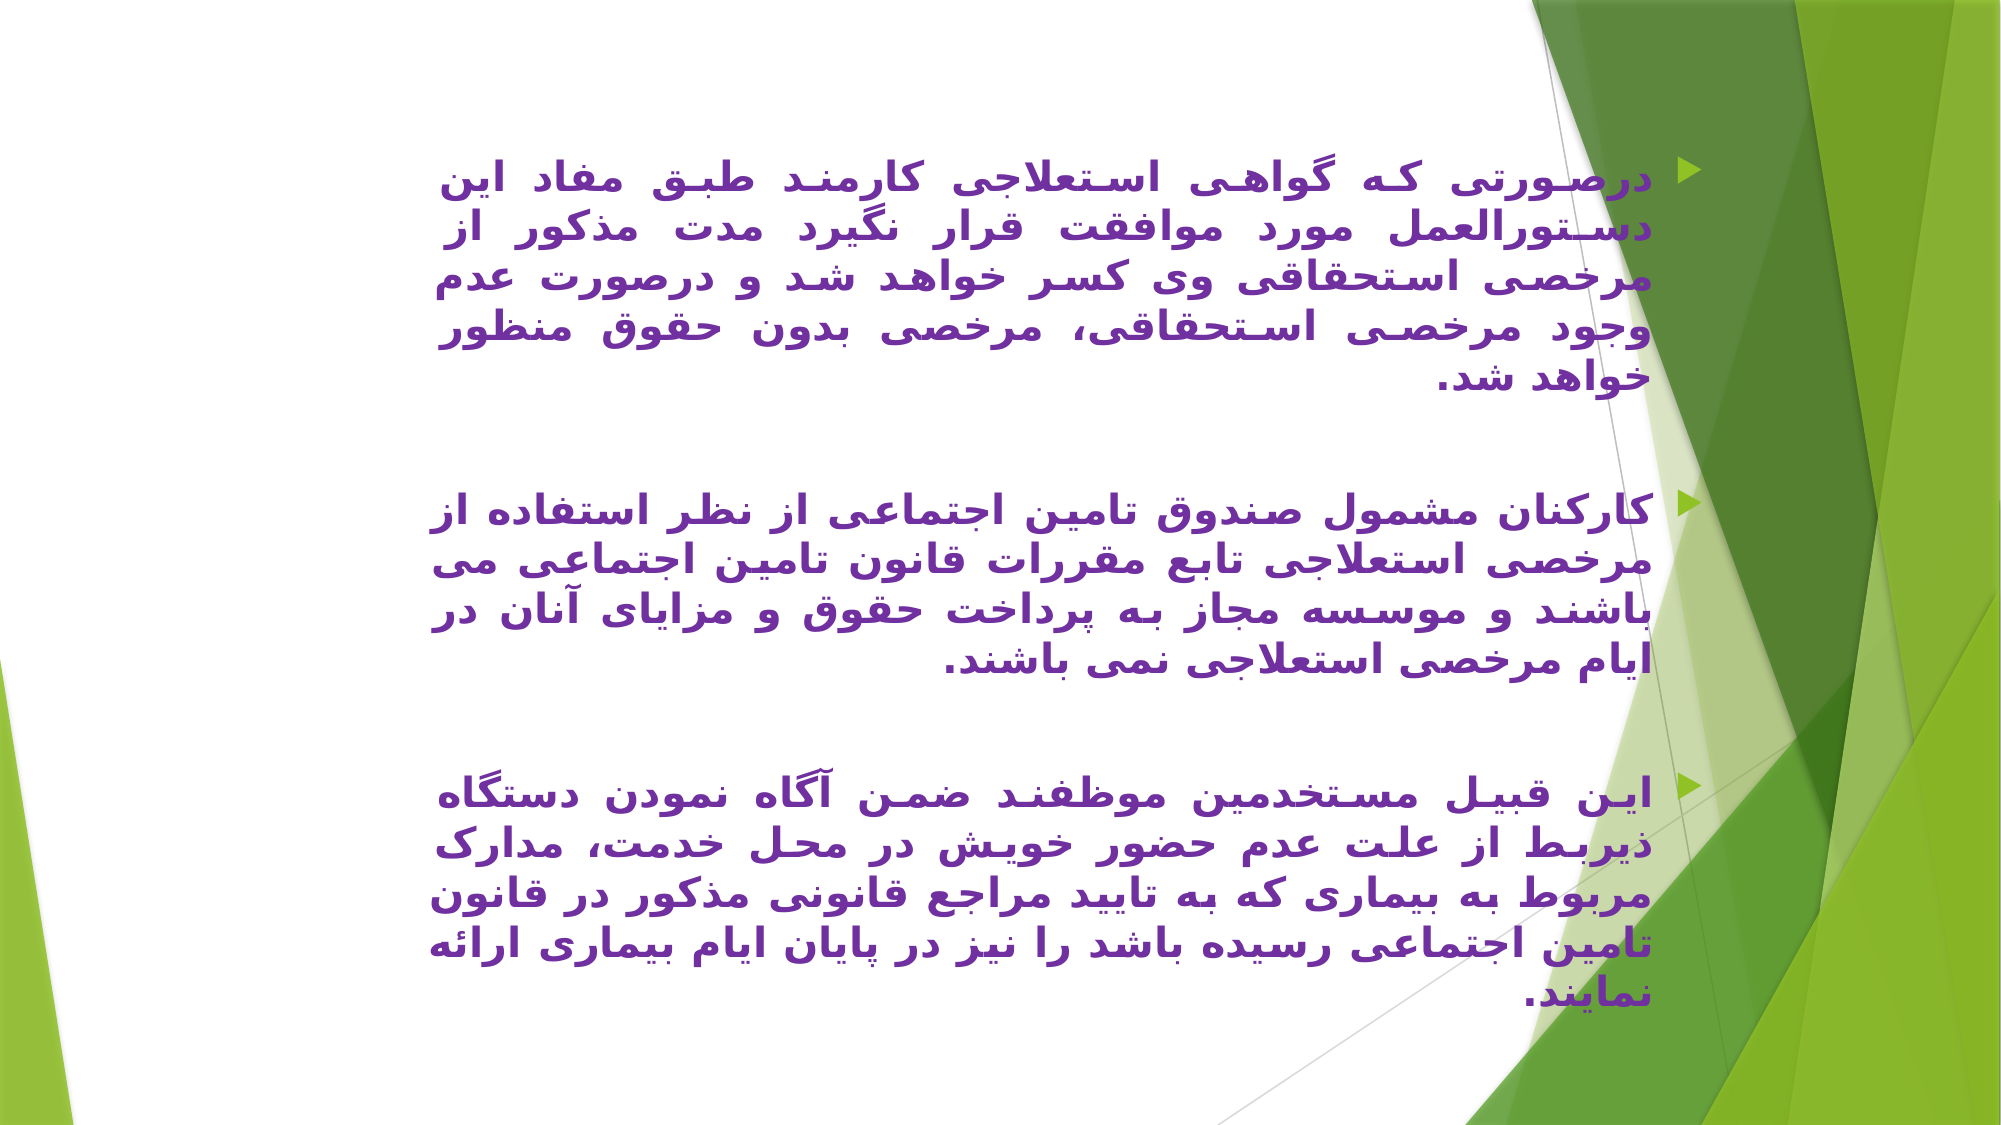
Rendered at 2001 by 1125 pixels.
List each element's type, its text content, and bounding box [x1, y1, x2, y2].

list درصورتی که گواهی استعلاجی کارمند طبق مفاد این دستورالعمل مورد موافقت قرار نگیرد مدت مذکور از مرخصی استحقاقی وی کسر خواهد شد و درصورت عدم وجود مرخصی استحقاقی، مرخصی بدون حقوق منظور خواهد شد. کارکنان مشمول صندوق تامین اجتماعی از نظر استفاده از مرخصی استعلاجی تابع مقررات قانون تامین اجتماعی می باشند و موسسه مجاز به پرداخت حقوق و مزایای آنان در ایام مرخصی استعلاجی نمی باشند. این قبیل مستخدمین موظفند ضمن آگاه نمودن دستگاه ذیربط از علت عدم حضور خویش در محل خدمت، مدارک مربوط به بیماری که به تایید مراجع قانونی مذکور در قانون تامین اجتماعی رسیده باشد را نیز در پایان ایام بیماری ارائه نمایند. [412, 75, 1716, 1025]
